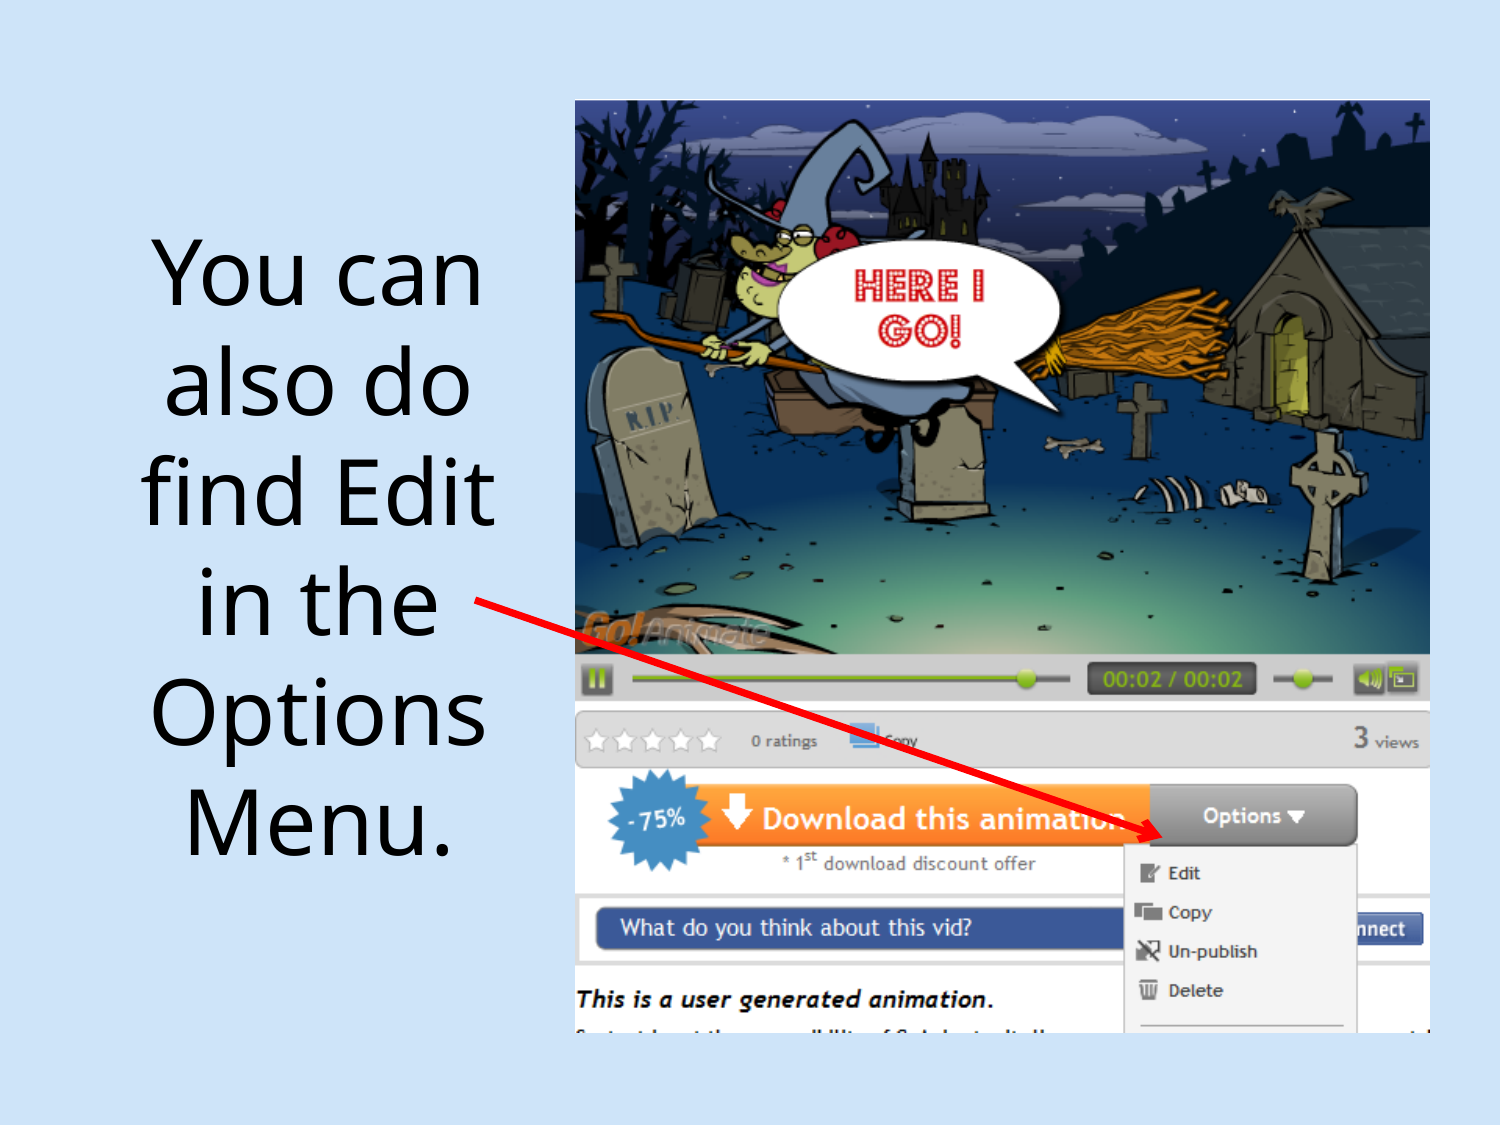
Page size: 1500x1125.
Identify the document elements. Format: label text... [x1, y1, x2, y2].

title You can also do find Edit in the Options Menu. [75, 125, 563, 963]
picture [574, 99, 1430, 1033]
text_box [474, 599, 1163, 838]
